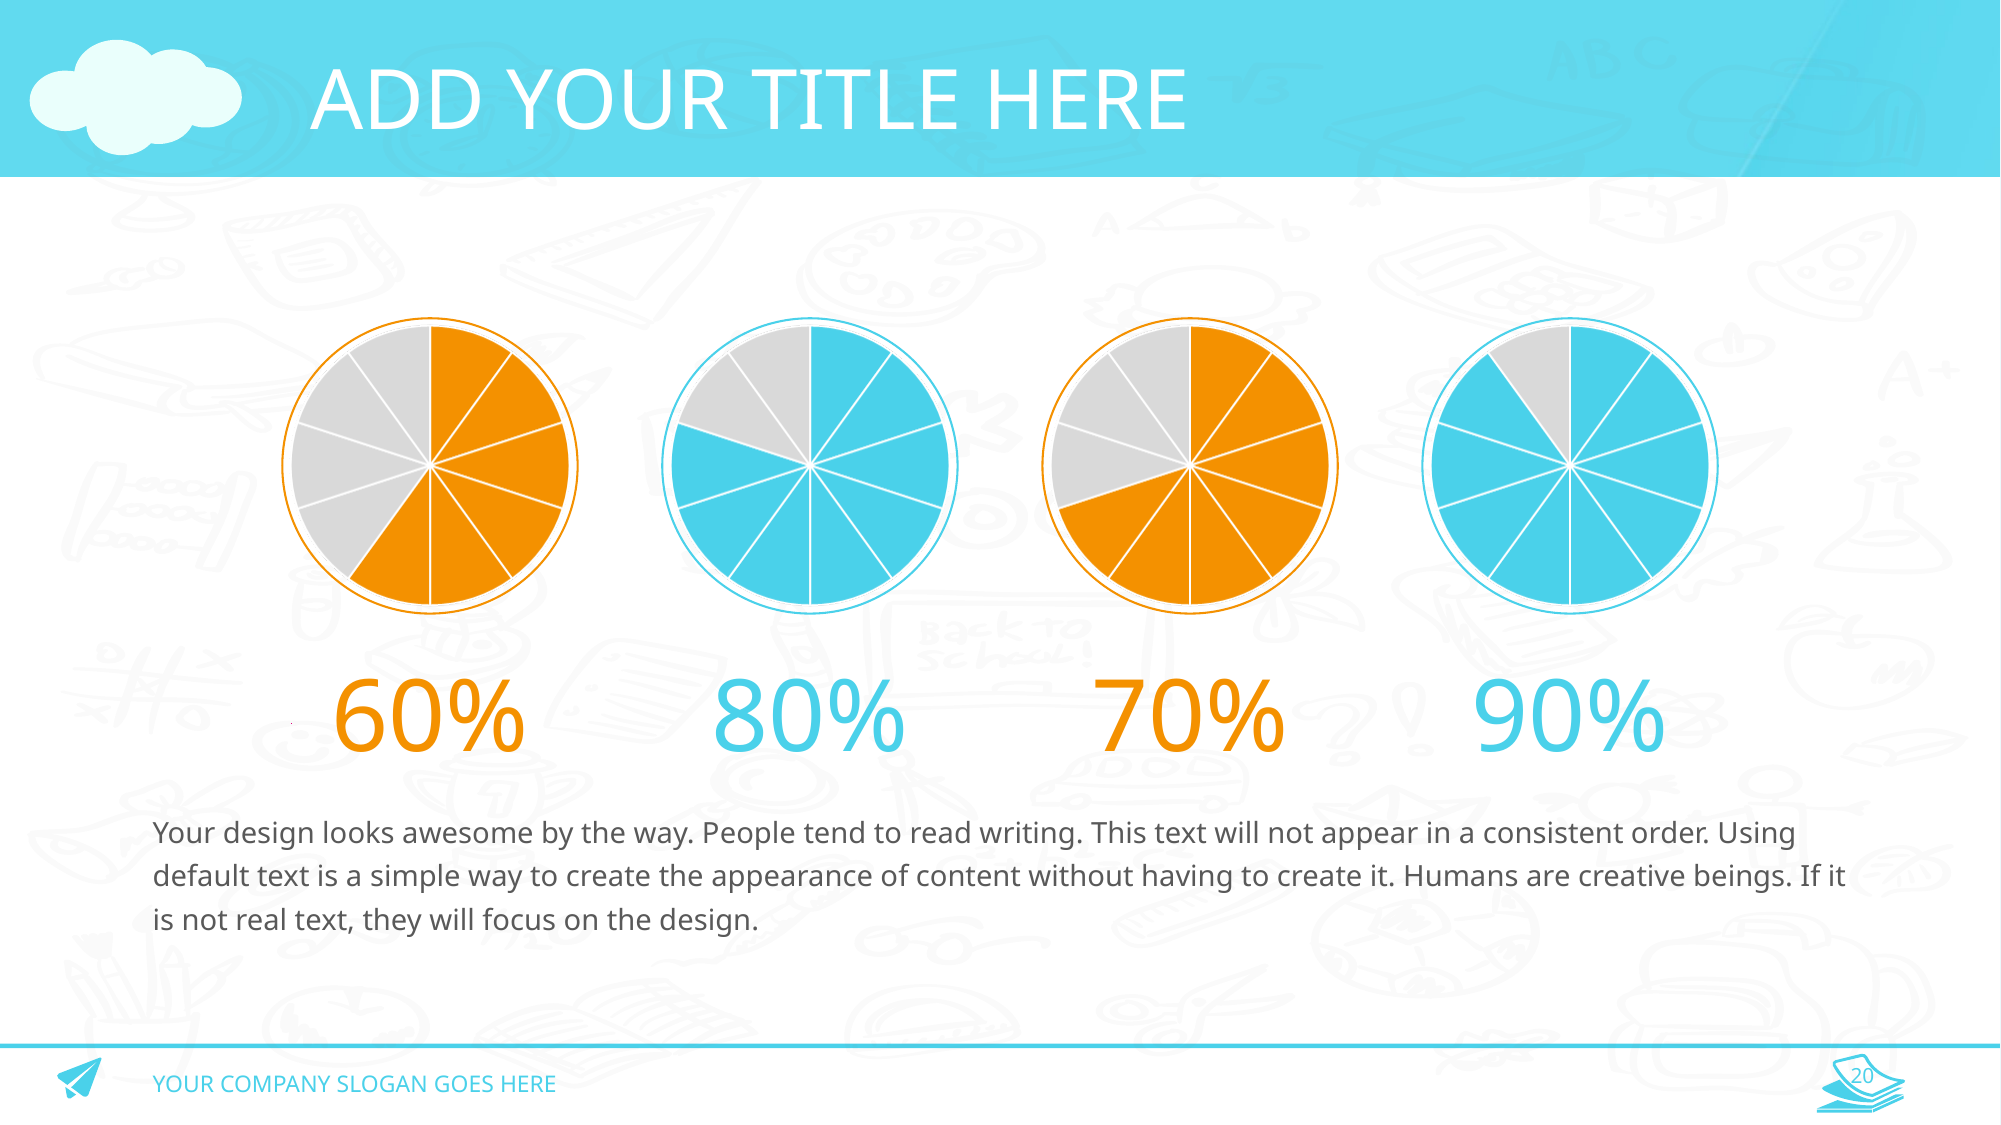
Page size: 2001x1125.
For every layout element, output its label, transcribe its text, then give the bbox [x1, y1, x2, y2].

text_box 90% [1456, 643, 1684, 779]
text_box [259, 295, 601, 637]
text_box 60% [316, 643, 544, 779]
text_box 80% [696, 643, 924, 779]
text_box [1399, 295, 1741, 637]
picture [0, 0, 2001, 1125]
text_box Your design looks awesome by the way. People tend to read writing. This text will not appear in a consistent order. Using default text is a simple way to create the appearance of content without having to create it. Humans are creative beings. If it is not real text, they will focus on the design. [138, 797, 1863, 944]
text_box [1019, 295, 1361, 637]
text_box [639, 295, 981, 637]
footer YOUR COMPANY SLOGAN GOES HERE [137, 1053, 813, 1113]
title ADD YOUR TITLE HERE [295, 28, 1863, 177]
text_box 70% [1076, 643, 1304, 779]
